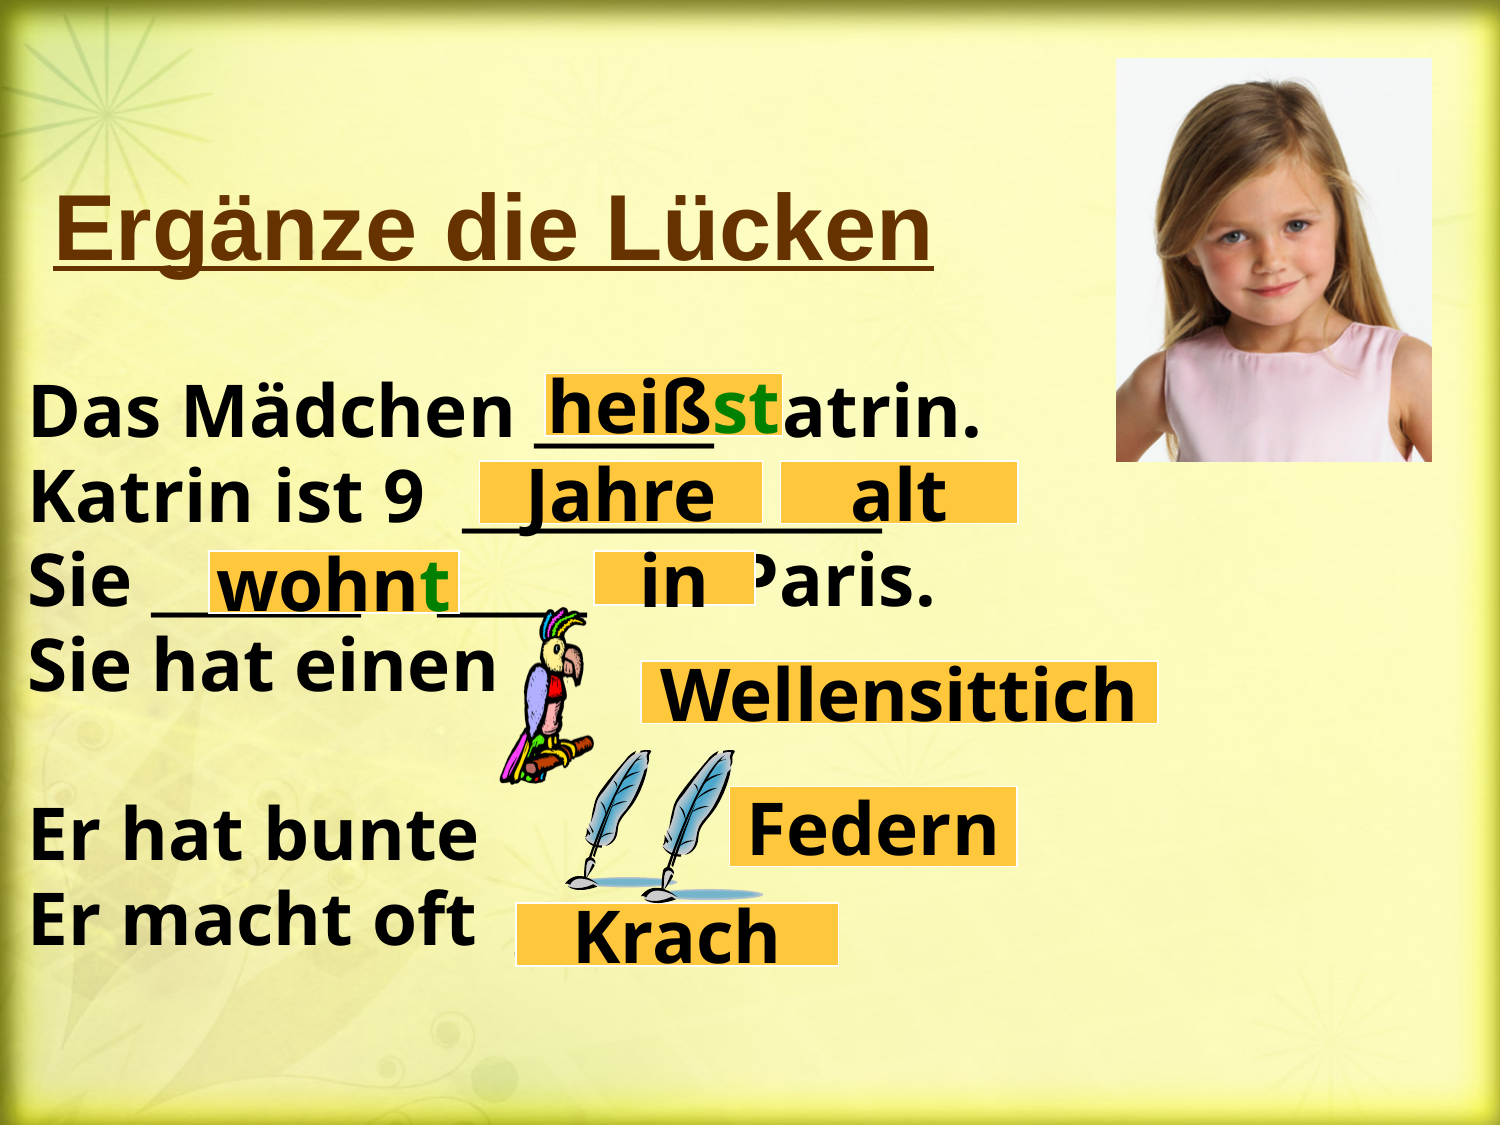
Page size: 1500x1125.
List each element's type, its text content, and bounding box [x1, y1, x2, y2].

text_box heißst [545, 373, 783, 436]
picture [497, 604, 764, 904]
text_box in [593, 550, 756, 606]
text_box Ergänze die Lücken [38, 159, 1111, 287]
text_box Wellensittich [640, 661, 1158, 724]
picture [0, 0, 1500, 1125]
text_box alt [780, 460, 1019, 524]
text_box wohnt [208, 550, 459, 614]
text_box Jahre [479, 460, 763, 524]
text_box Das Mädchen ______ Katrin. Katrin ist 9 ______________ . Sie _______ _____ in Paris. Sie hat einen . Er hat bunte . Er macht oft _______ . [12, 374, 1500, 975]
text_box Federn [768, 786, 1017, 867]
text_box Krach [515, 903, 839, 966]
